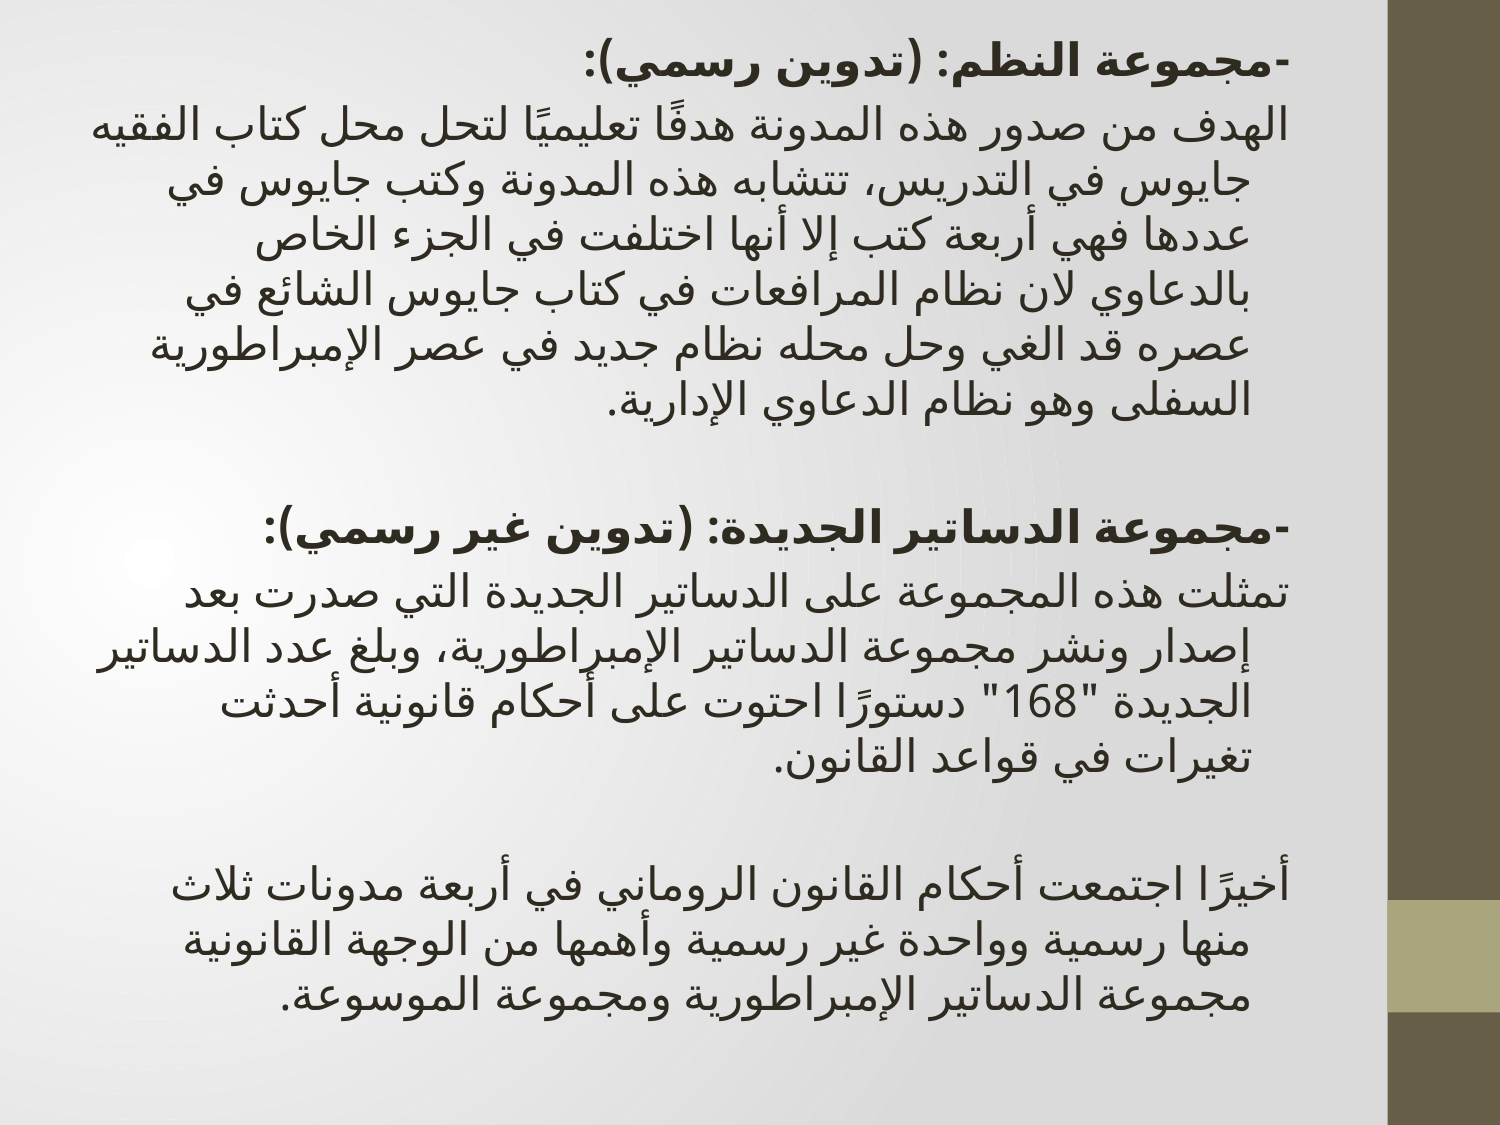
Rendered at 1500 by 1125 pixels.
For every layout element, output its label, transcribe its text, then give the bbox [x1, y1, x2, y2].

list -مجموعة النظم: (تدوين رسمي): الهدف من صدور هذه المدونة هدفًا تعليميًا لتحل محل كتاب الفقيه جايوس في التدريس، تتشابه هذه المدونة وكتب جايوس في عددها فهي أربعة كتب إلا أنها اختلفت في الجزء الخاص بالدعاوي لان نظام المرافعات في كتاب جايوس الشائع في عصره قد الغي وحل محله نظام جديد في عصر الإمبراطورية السفلى وهو نظام الدعاوي الإدارية. -مجموعة الدساتير الجديدة: (تدوين غير رسمي): تمثلت هذه المجموعة على الدساتير الجديدة التي صدرت بعد إصدار ونشر مجموعة الدساتير الإمبراطورية، وبلغ عدد الدساتير الجديدة "168" دستورًا احتوت على أحكام قانونية أحدثت تغيرات في قواعد القانون. أخيرًا اجتمعت أحكام القانون الروماني في أربعة مدونات ثلاث منها رسمية وواحدة غير رسمية وأهمها من الوجهة القانونية مجموعة الدساتير الإمبراطورية ومجموعة الموسوعة. [75, 23, 1325, 1102]
